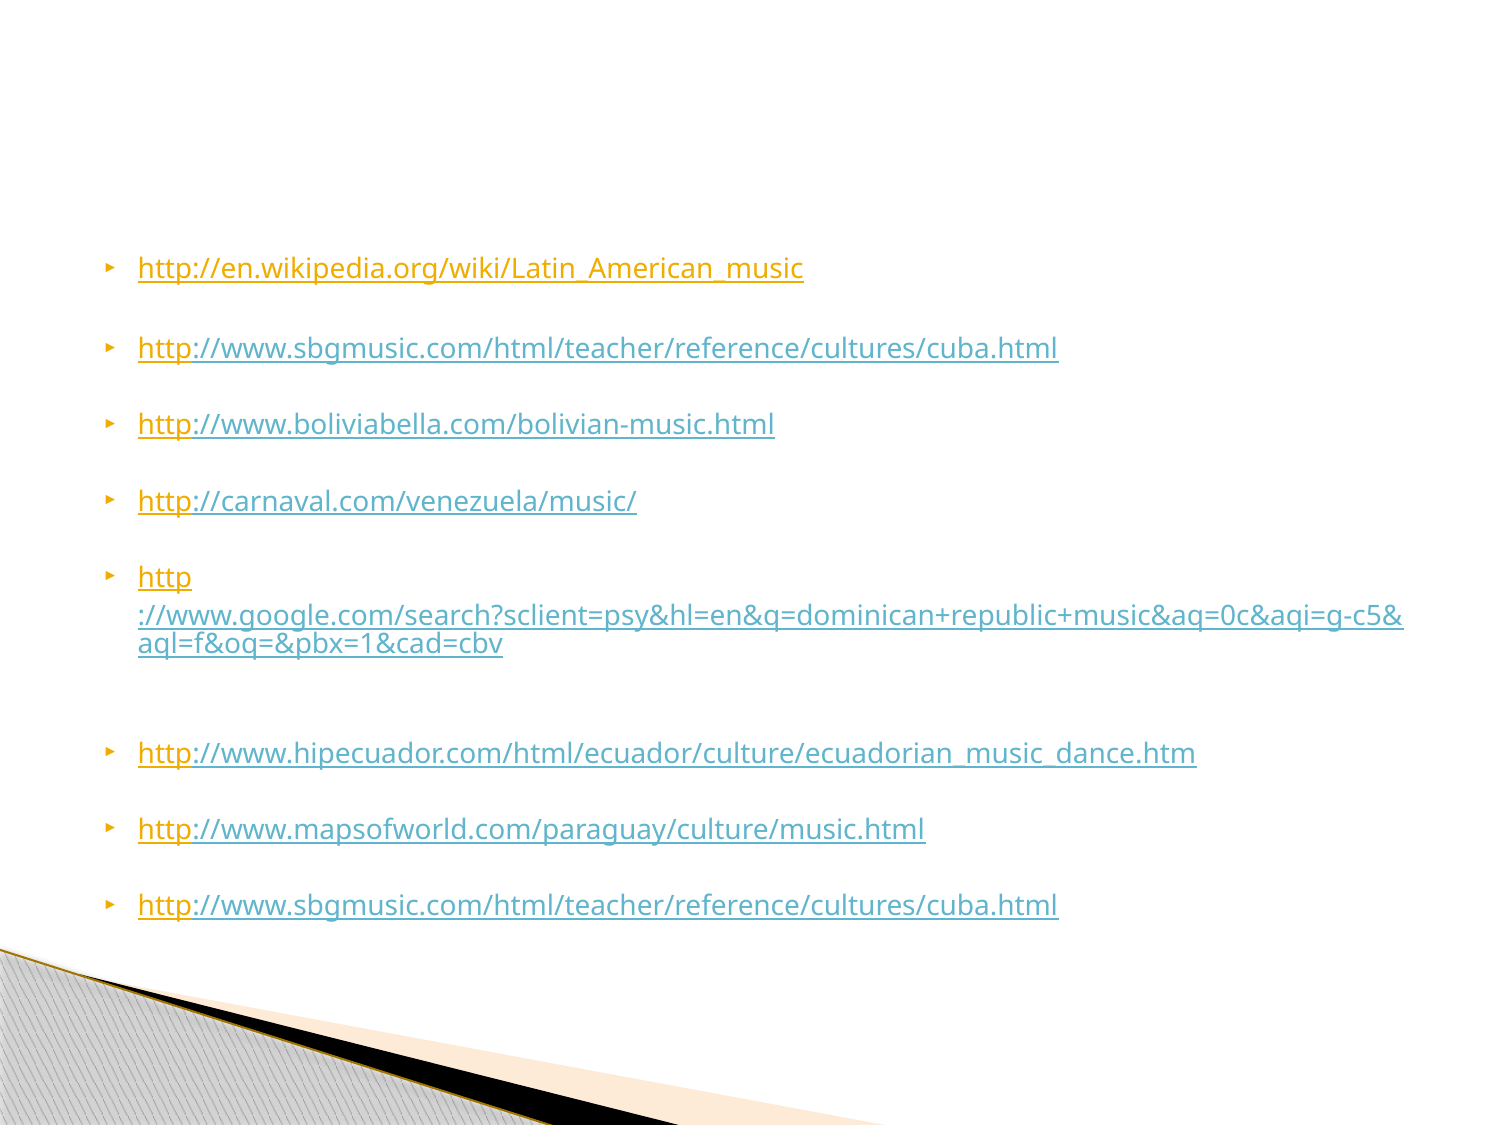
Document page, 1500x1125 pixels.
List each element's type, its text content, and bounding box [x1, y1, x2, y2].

list http://en.wikipedia.org/wiki/Latin_American_music http://www.sbgmusic.com/html/teacher/reference/cultures/cuba.html http://www.boliviabella.com/bolivian-music.html http://carnaval.com/venezuela/music/ http://www.google.com/search?sclient=psy&hl=en&q=dominican+republic+music&aq=0c&aqi=g-c5&aql=f&oq=&pbx=1&cad=cbv http://www.hipecuador.com/html/ecuador/culture/ecuadorian_music_dance.htm http://www.mapsofworld.com/paraguay/culture/music.html http://www.sbgmusic.com/html/teacher/reference/cultures/cuba.html [75, 243, 1425, 986]
